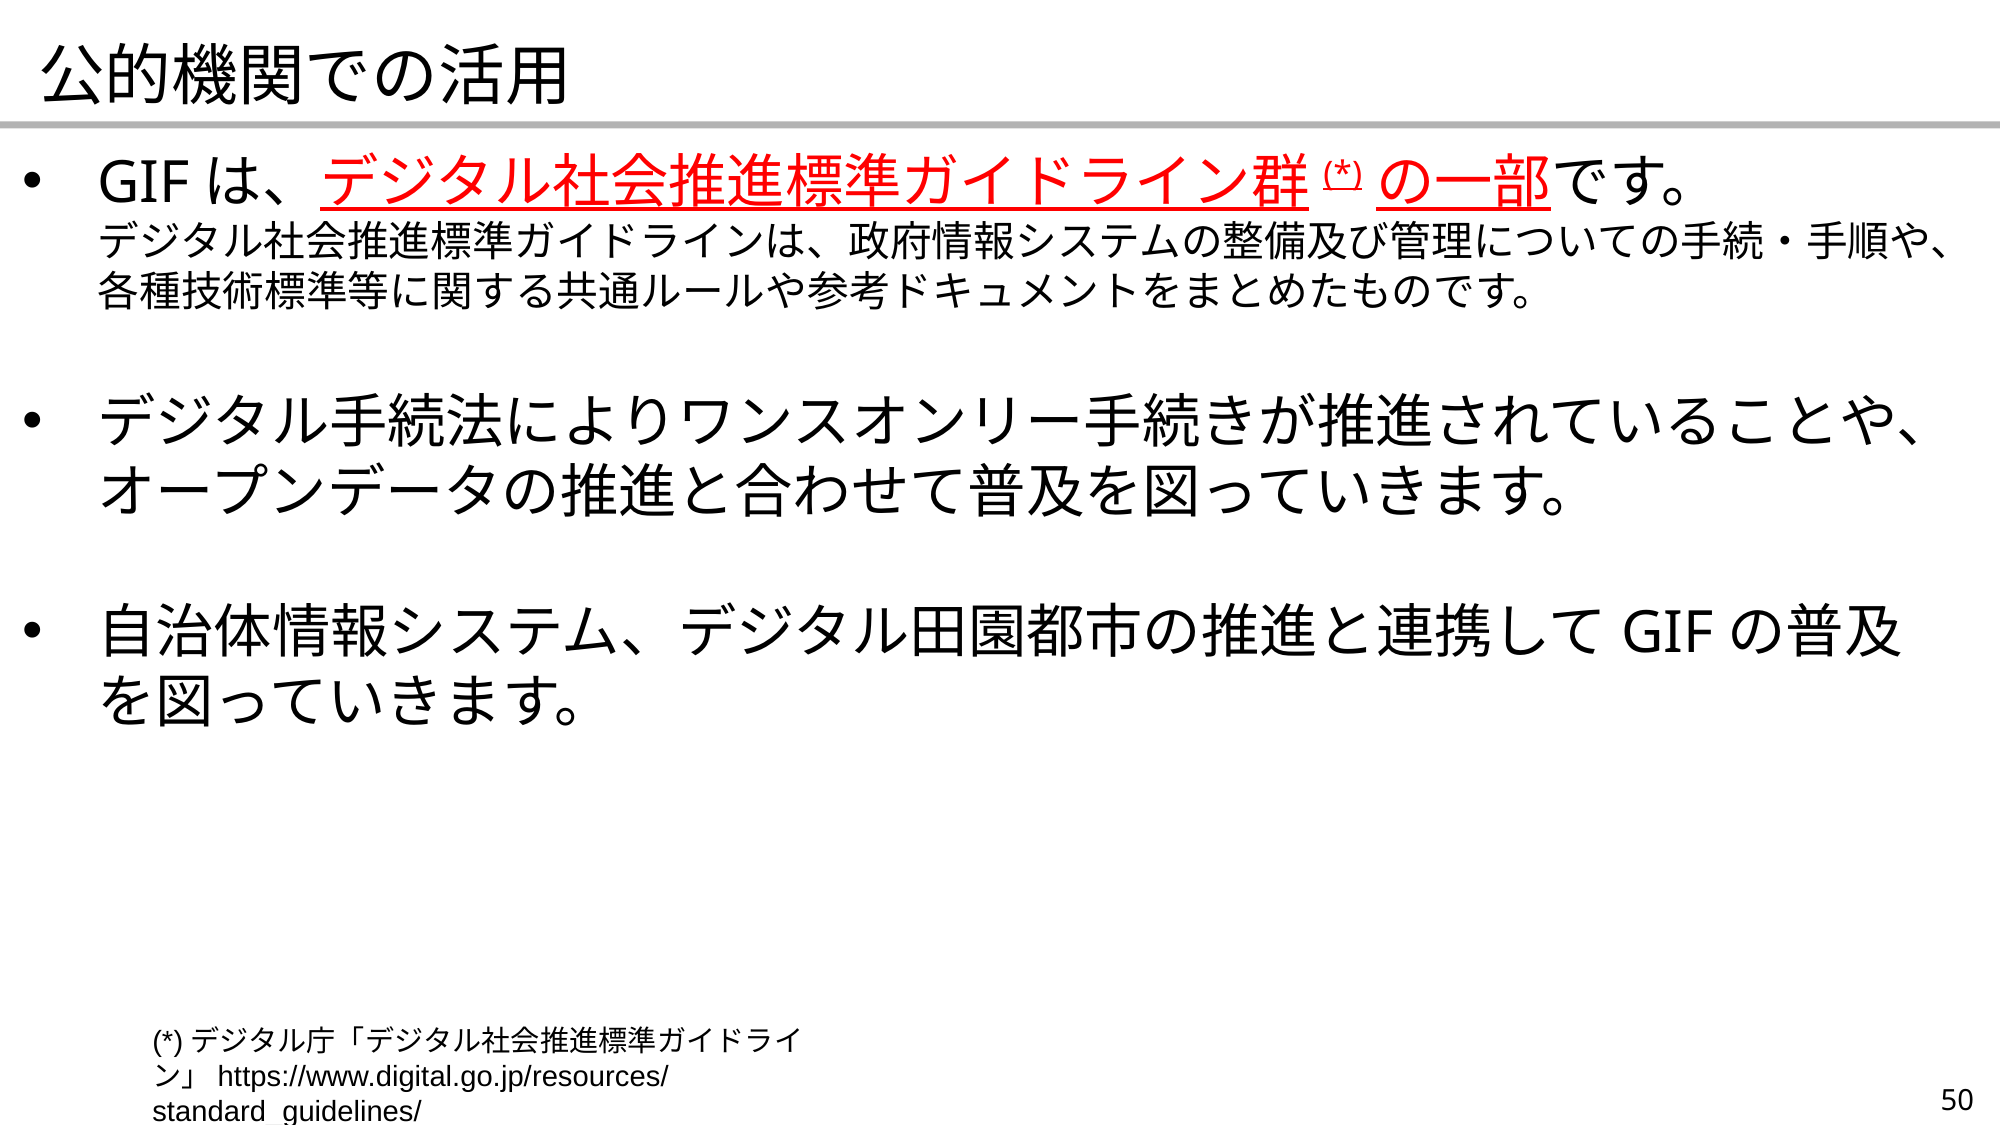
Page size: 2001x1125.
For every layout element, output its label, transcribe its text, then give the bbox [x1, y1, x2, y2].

text_box (*)デジタル庁「デジタル社会推進標準ガイドライン」https://www.digital.go.jp/resources/standard_guidelines/ [137, 1014, 947, 1104]
text_box 公的機関での活用 [23, 34, 1910, 121]
text_box GIFは、デジタル社会推進標準ガイドライン群(*)の一部です。 デジタル社会推進標準ガイドラインは、政府情報システムの整備及び管理についての手続・手順や、各種技術標準等に関する共通ルールや参考ドキュメントをまとめたものです。 デジタル手続法によりワンスオンリー手続きが推進されていることや、オープンデータの推進と合わせて普及を図っていきます。 自治体情報システム、デジタル田園都市の推進と連携してGIFの普及を図っていきます。 [7, 137, 1957, 952]
slide_number 50 [1881, 1073, 1989, 1124]
